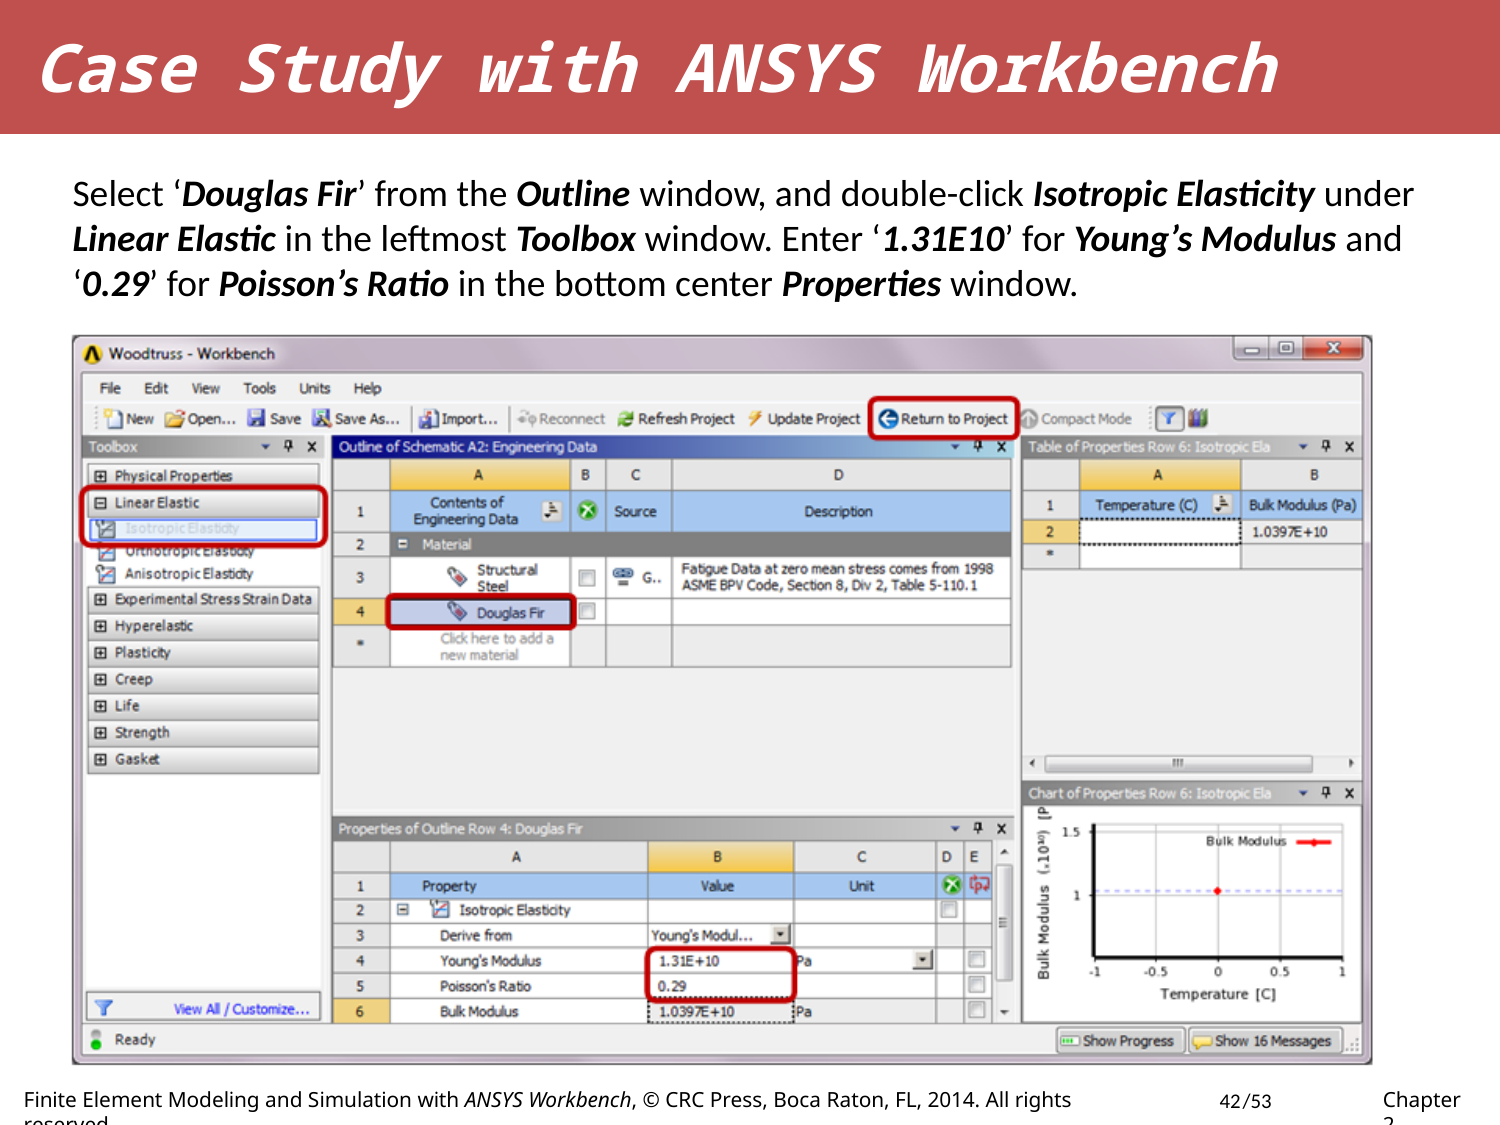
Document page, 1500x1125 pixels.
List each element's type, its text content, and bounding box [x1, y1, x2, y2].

slide_number 42 [1204, 1081, 1285, 1125]
text_box Case Study with ANSYS Workbench [19, 17, 1496, 113]
picture [65, 328, 1379, 1074]
text_box Select ‘Douglas Fir’ from the Outline window, and double-click Isotropic Elasticity under Linear Elastic in the leftmost Toolbox window. Enter ‘1.31E10’ for Young’s Modulus and ‘0.29’ for Poisson’s Ratio in the bottom center Properties window. [57, 161, 1500, 312]
